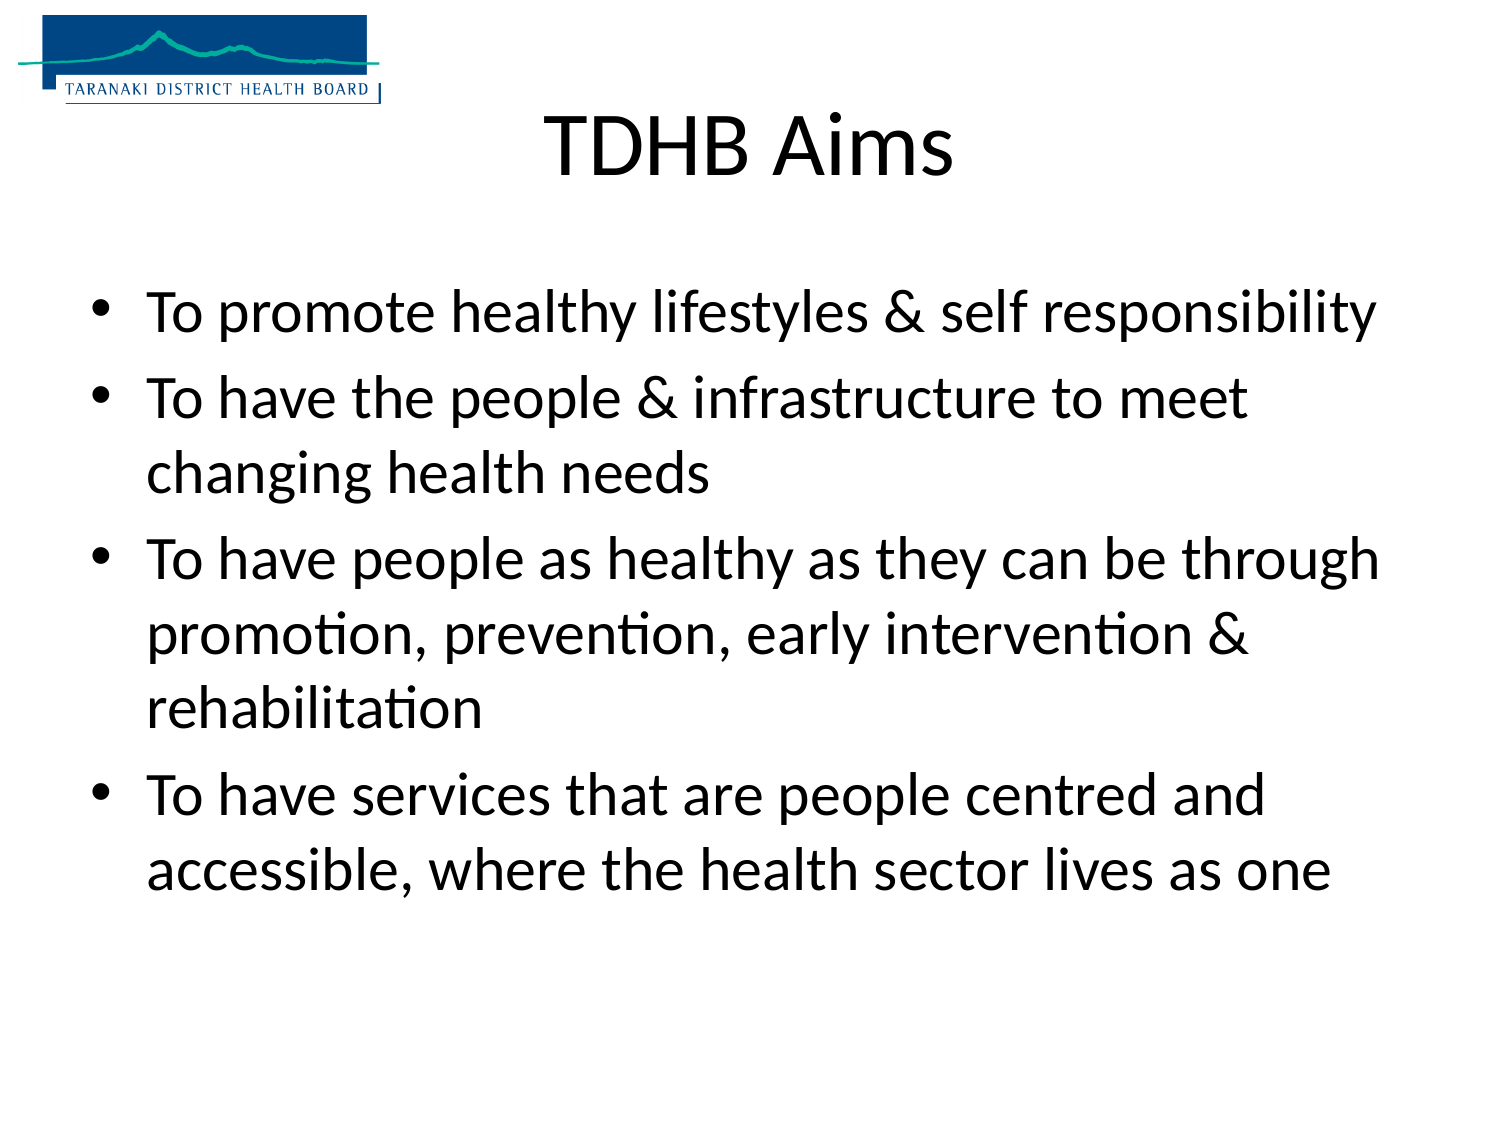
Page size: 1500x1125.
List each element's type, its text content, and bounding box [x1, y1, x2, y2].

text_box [17, 15, 381, 104]
title TDHB Aims [75, 45, 1425, 233]
list To promote healthy lifestyles & self responsibility To have the people & infrastructure to meet changing health needs To have people as healthy as they can be through promotion, prevention, early intervention & rehabilitation To have services that are people centred and accessible, where the health sector lives as one [75, 262, 1425, 1005]
